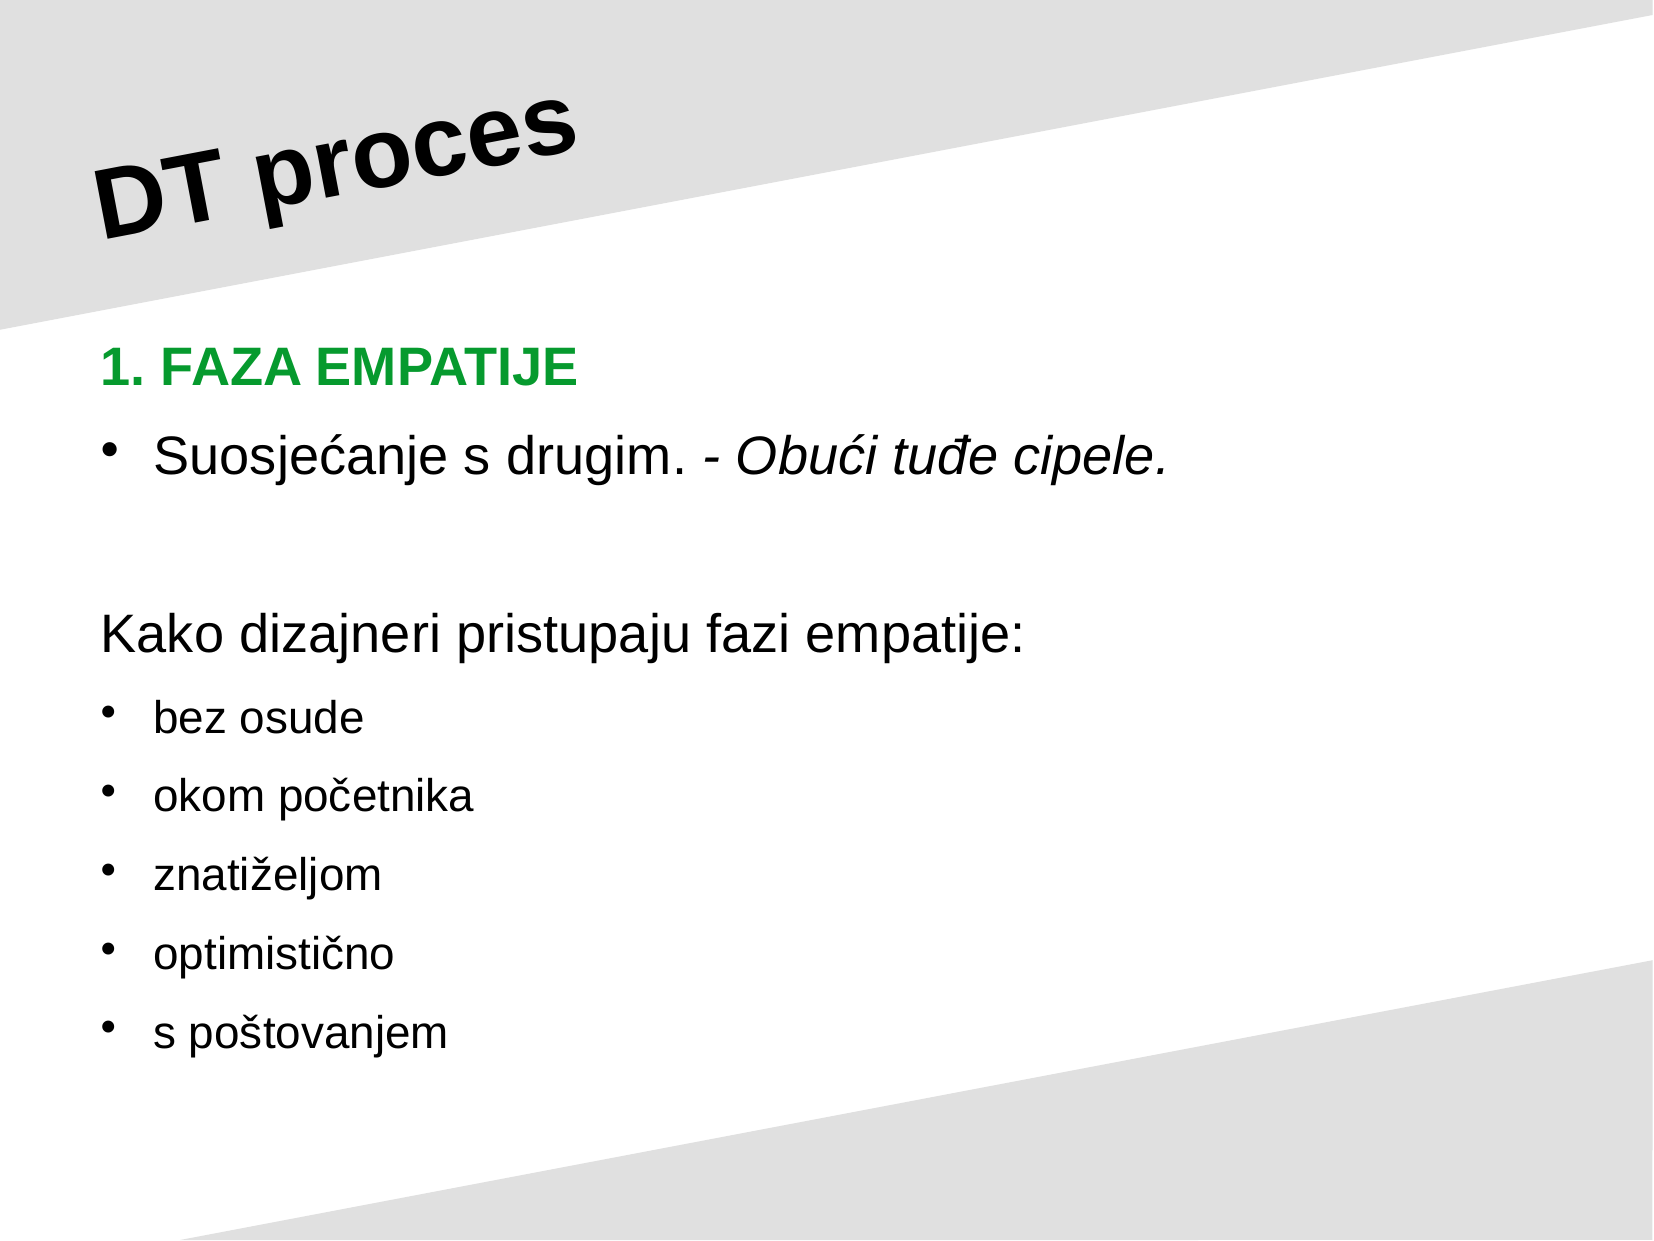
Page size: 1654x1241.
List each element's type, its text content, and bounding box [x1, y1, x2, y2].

text_box DT proces [83, 0, 1470, 261]
text_box 1. FAZA EMPATIJE Suosjećanje s drugim. - Obući tuđe cipele. Kako dizajneri pristupaju fazi empatije: bez osude okom početnika znatiželjom optimistično s poštovanjem [82, 331, 1537, 1087]
